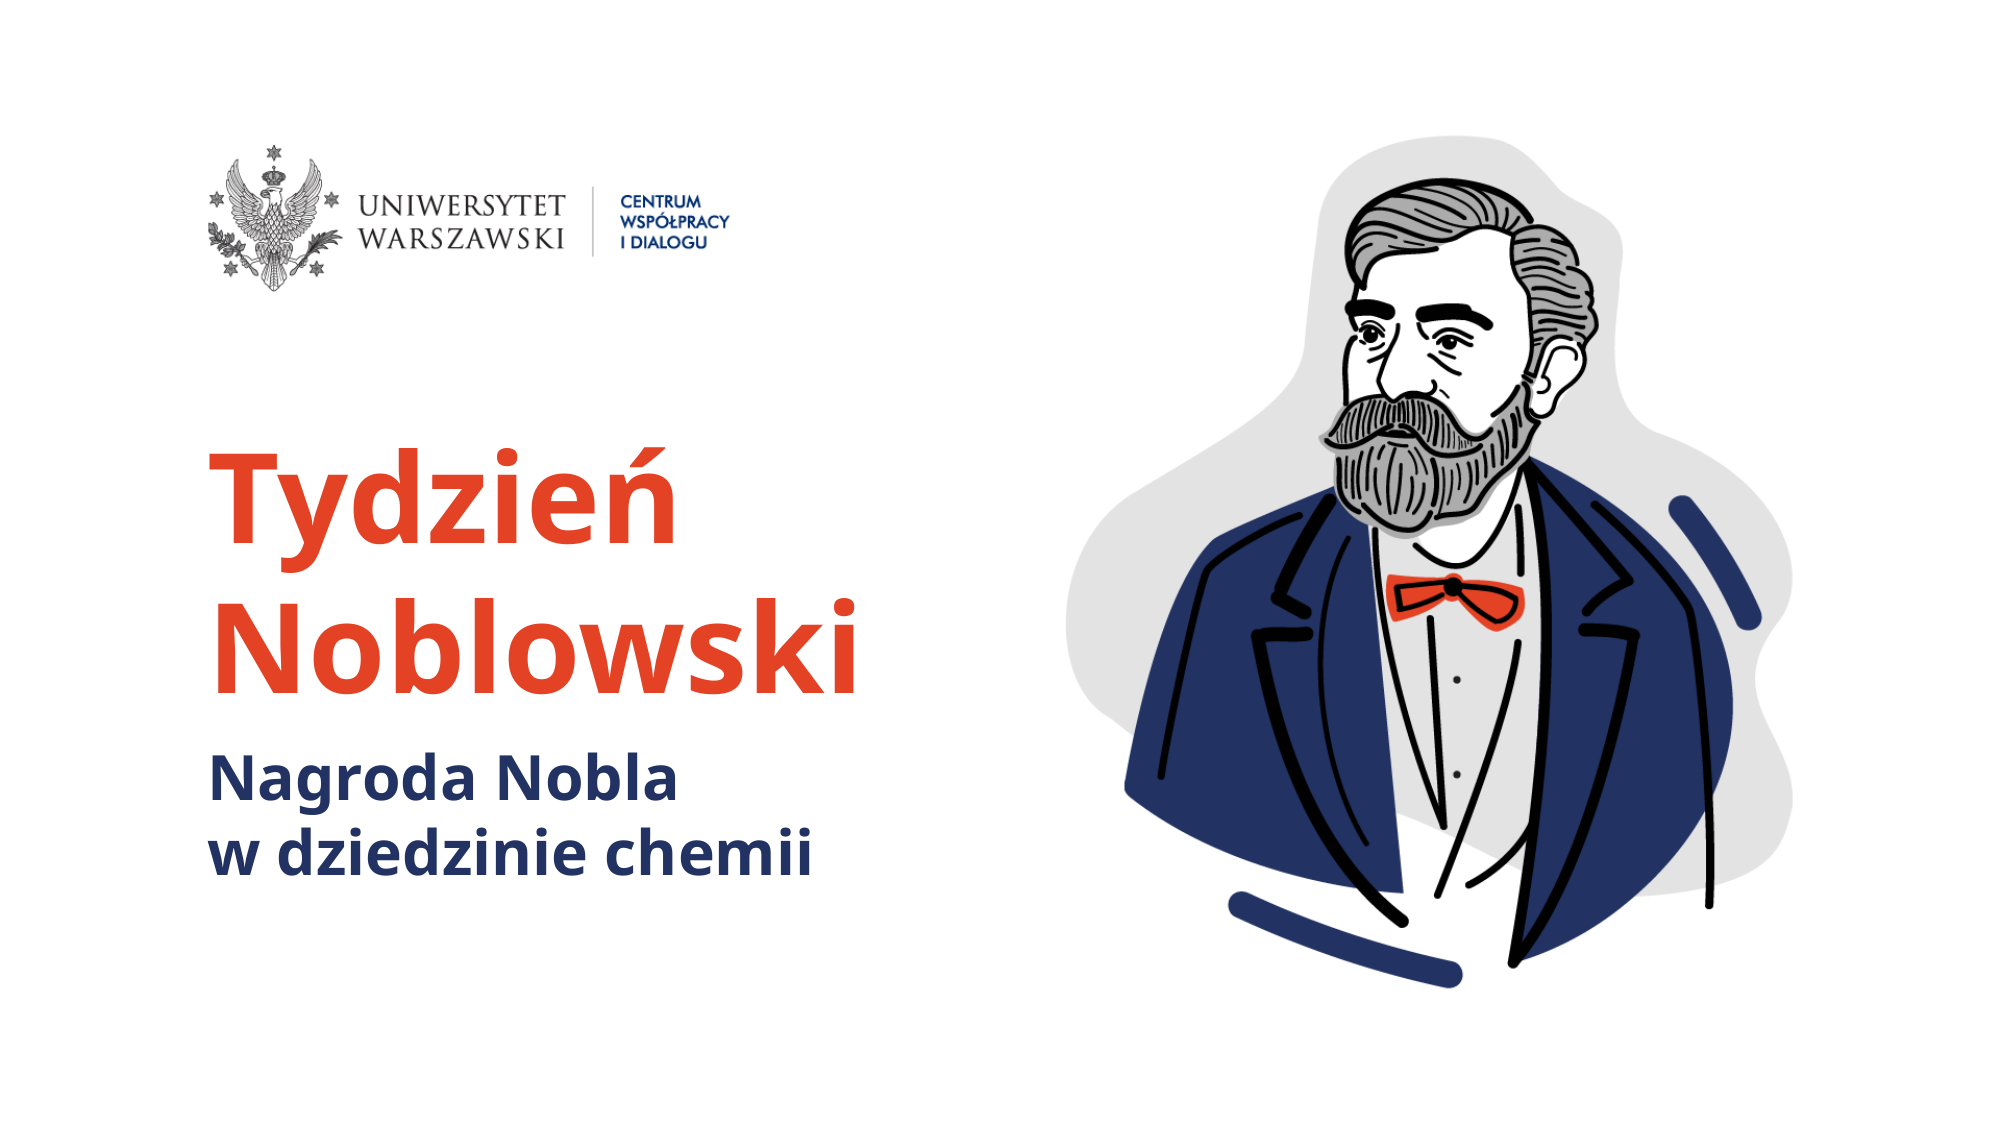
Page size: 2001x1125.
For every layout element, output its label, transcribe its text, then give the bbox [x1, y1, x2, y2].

text_box Nagroda Nobla w dziedzinie chemii [192, 730, 1020, 896]
text_box Tydzień Noblowski [192, 411, 939, 726]
picture [0, 0, 2001, 1125]
